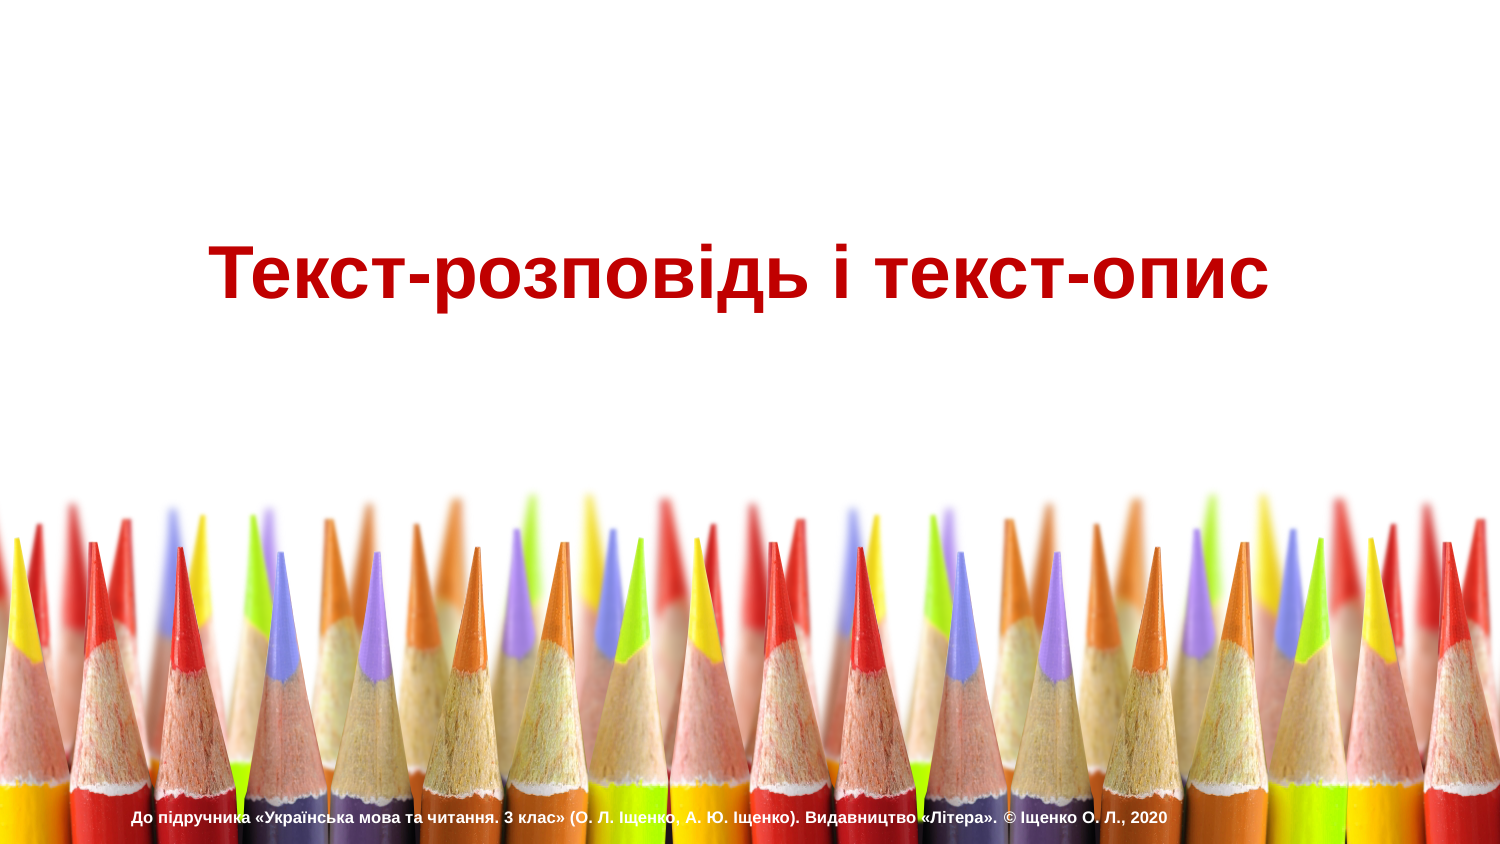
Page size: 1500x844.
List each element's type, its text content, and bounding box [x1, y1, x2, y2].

list Текст-розповідь і текст-опис [0, 198, 1500, 338]
text_box До підручника «Українська мова та читання. 3 клас» (О. Л. Іщенко, А. Ю. Іщенко). Видавництво «Літера». © Іщенко О. Л., 2020 [0, 799, 1400, 844]
picture [0, 484, 1500, 844]
